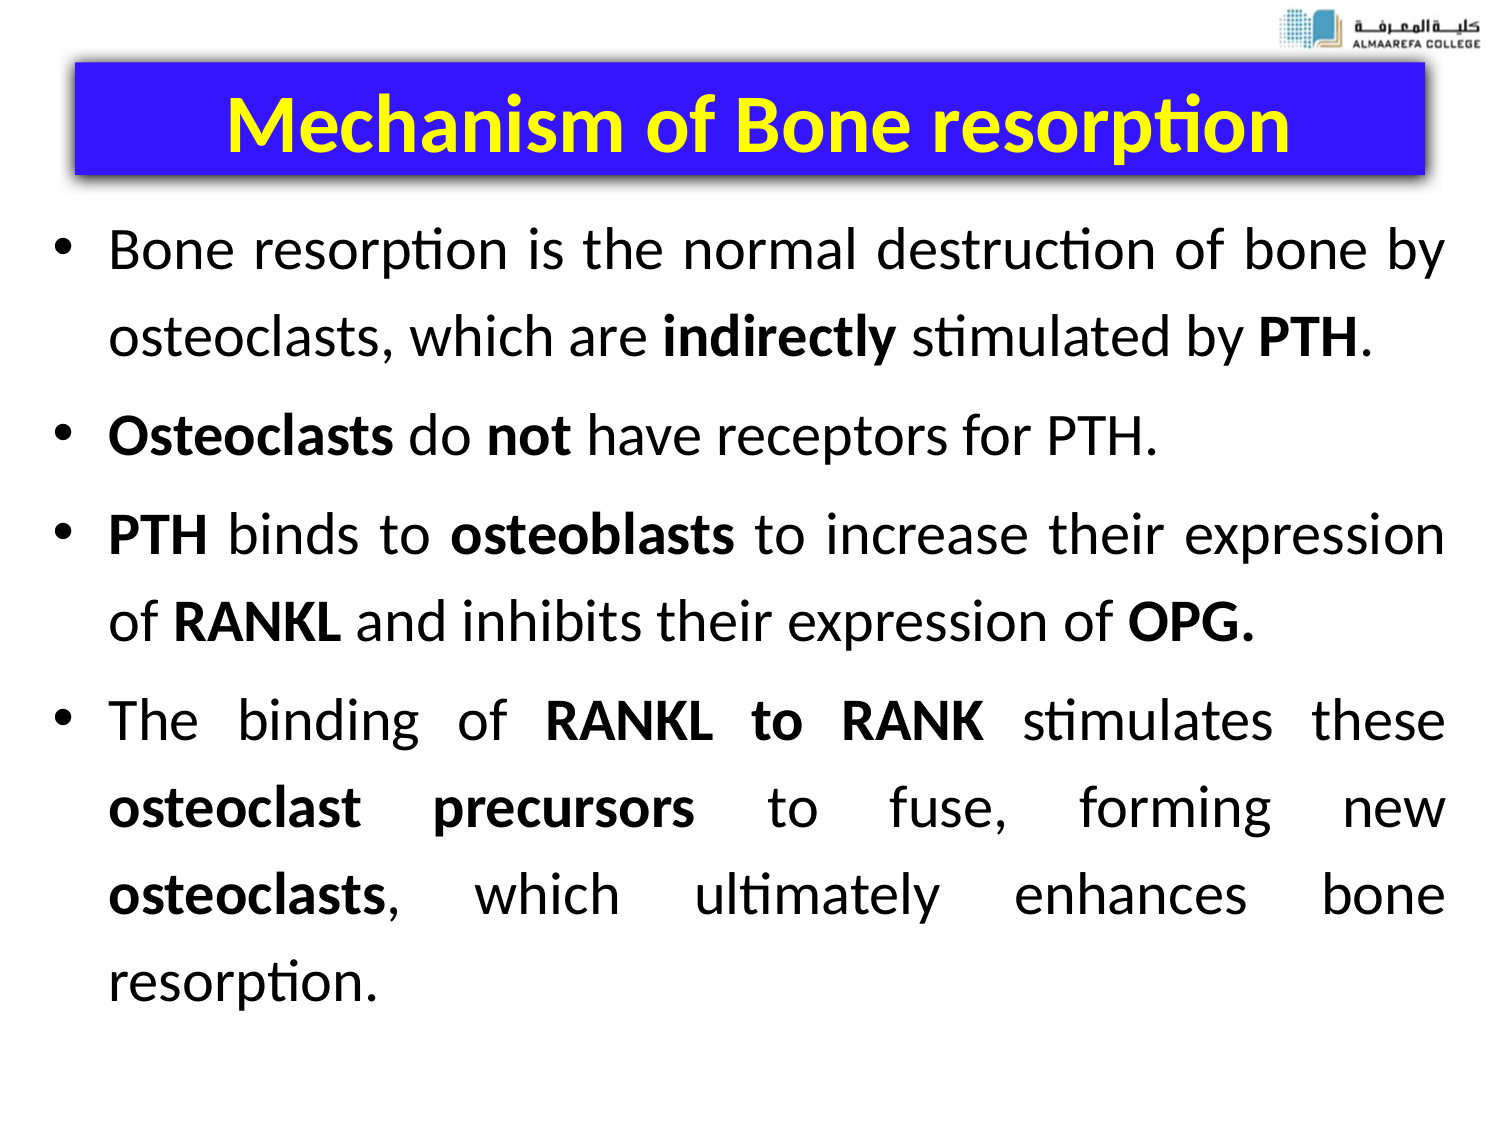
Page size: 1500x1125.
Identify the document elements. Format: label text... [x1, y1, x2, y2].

list Bone resorption is the normal destruction of bone by osteoclasts, which are indirectly stimulated by PTH. Osteoclasts do not have receptors for PTH. PTH binds to osteoblasts to increase their expression of RANKL and inhibits their expression of OPG. The binding of RANKL to RANK stimulates these osteoclast precursors to fuse, forming new osteoclasts, which ultimately enhances bone resorption. [37, 187, 1463, 1100]
picture [1275, 0, 1485, 65]
title Mechanism of Bone resorption [75, 62, 1425, 175]
